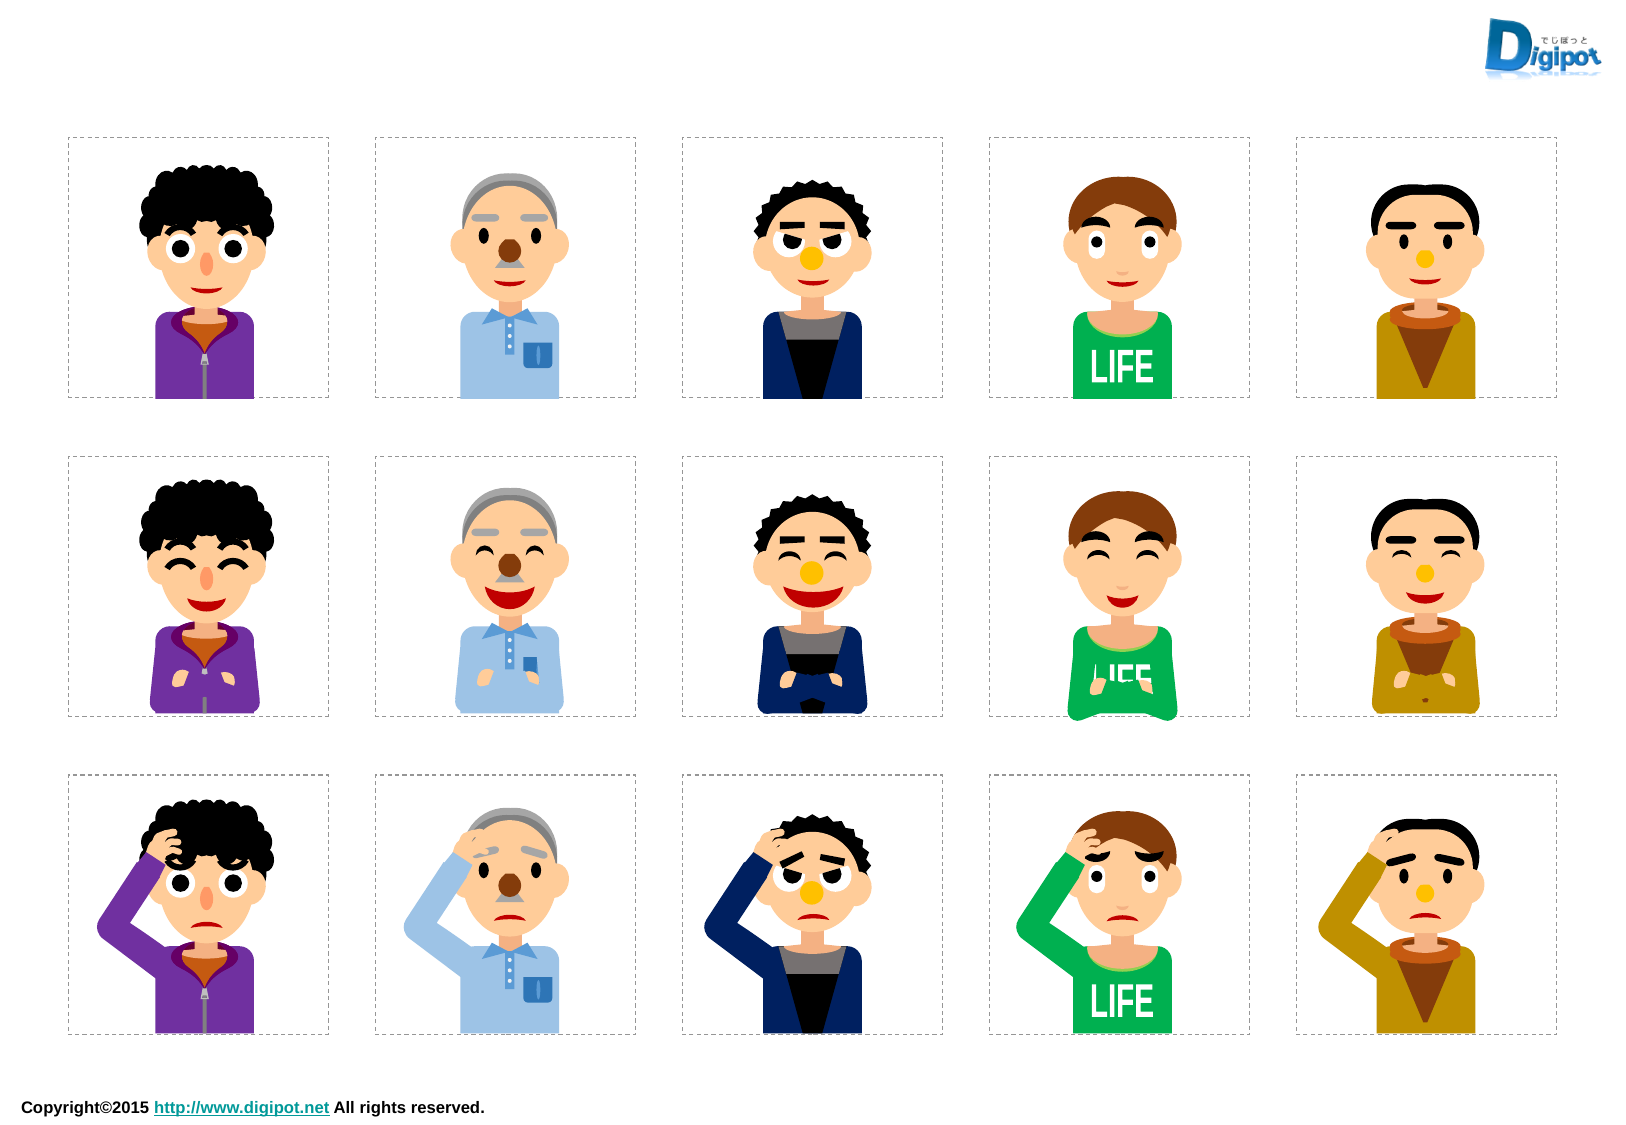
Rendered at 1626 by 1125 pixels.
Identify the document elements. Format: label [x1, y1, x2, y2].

text_box [748, 493, 877, 714]
text_box [1063, 176, 1182, 400]
text_box [1058, 490, 1187, 715]
text_box [1017, 810, 1182, 1034]
text_box [450, 173, 570, 400]
text_box [138, 164, 275, 400]
text_box [705, 813, 872, 1034]
text_box [1365, 184, 1485, 400]
text_box [1362, 498, 1490, 714]
picture [1485, 18, 1602, 82]
text_box [1319, 818, 1485, 1034]
text_box [753, 179, 872, 400]
text_box [445, 487, 574, 714]
text_box [138, 479, 275, 714]
text_box [405, 807, 570, 1034]
text_box [98, 799, 275, 1034]
